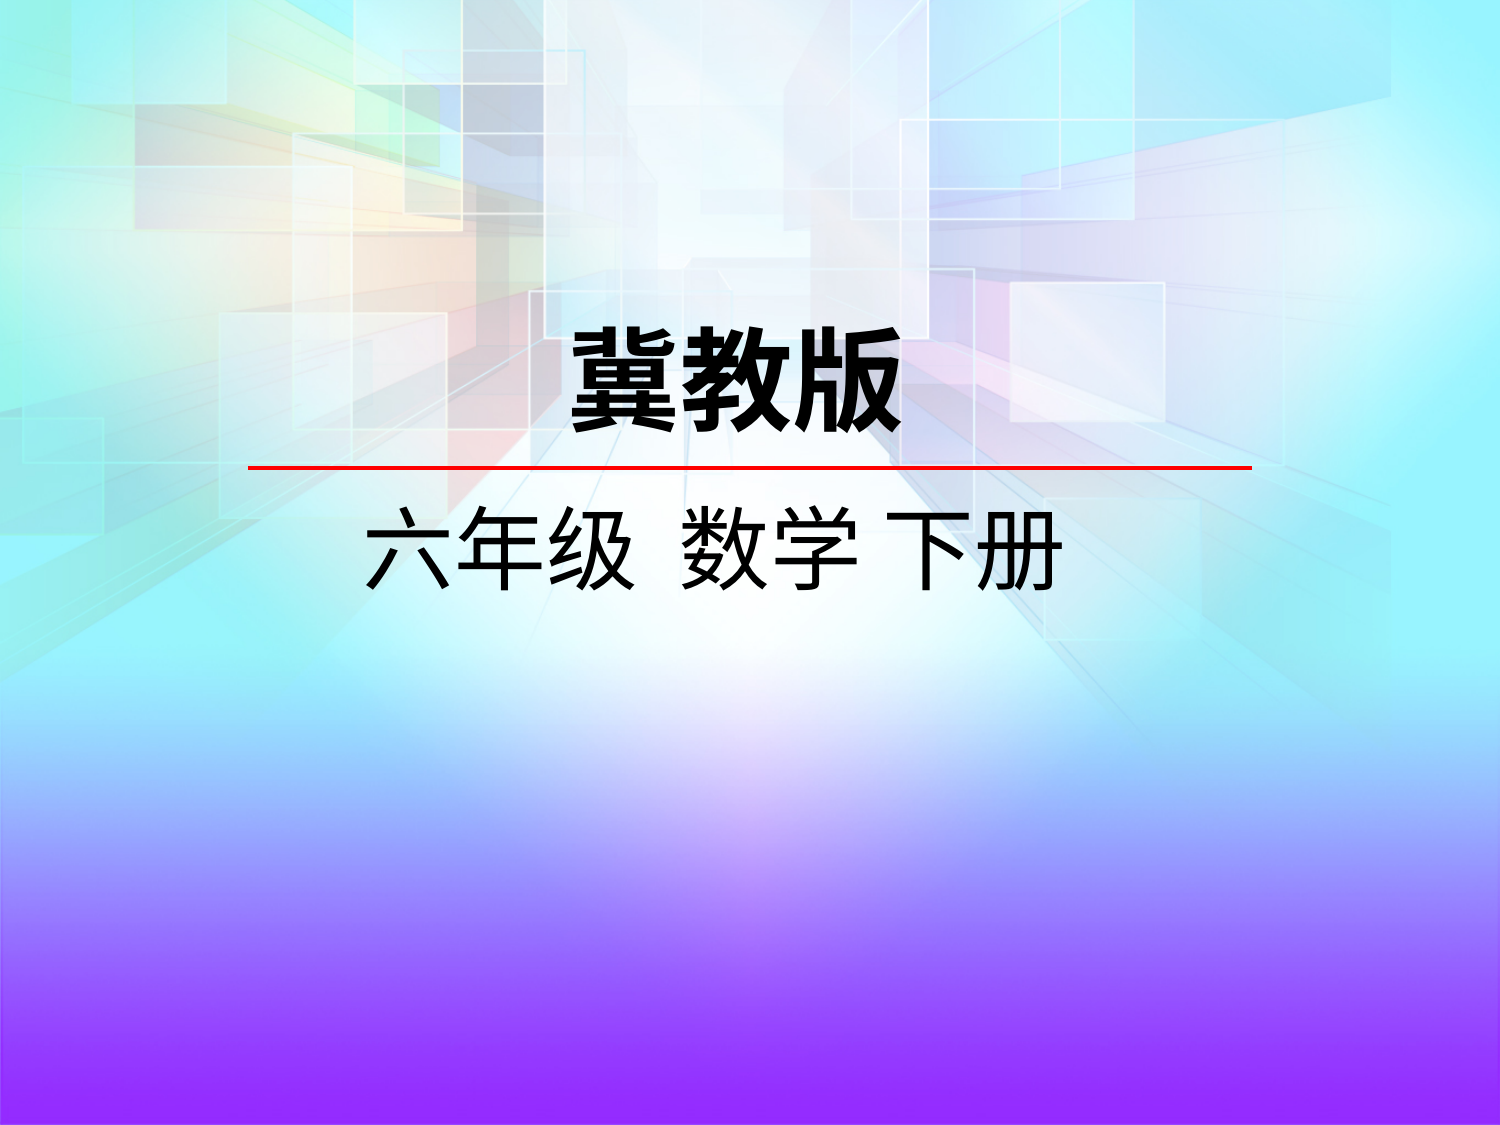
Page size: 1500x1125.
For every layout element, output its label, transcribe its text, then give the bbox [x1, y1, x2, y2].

text_box 六年级 数学 下册 [289, 484, 1140, 610]
text_box 冀教版 [549, 302, 925, 453]
picture [0, 0, 1500, 1125]
